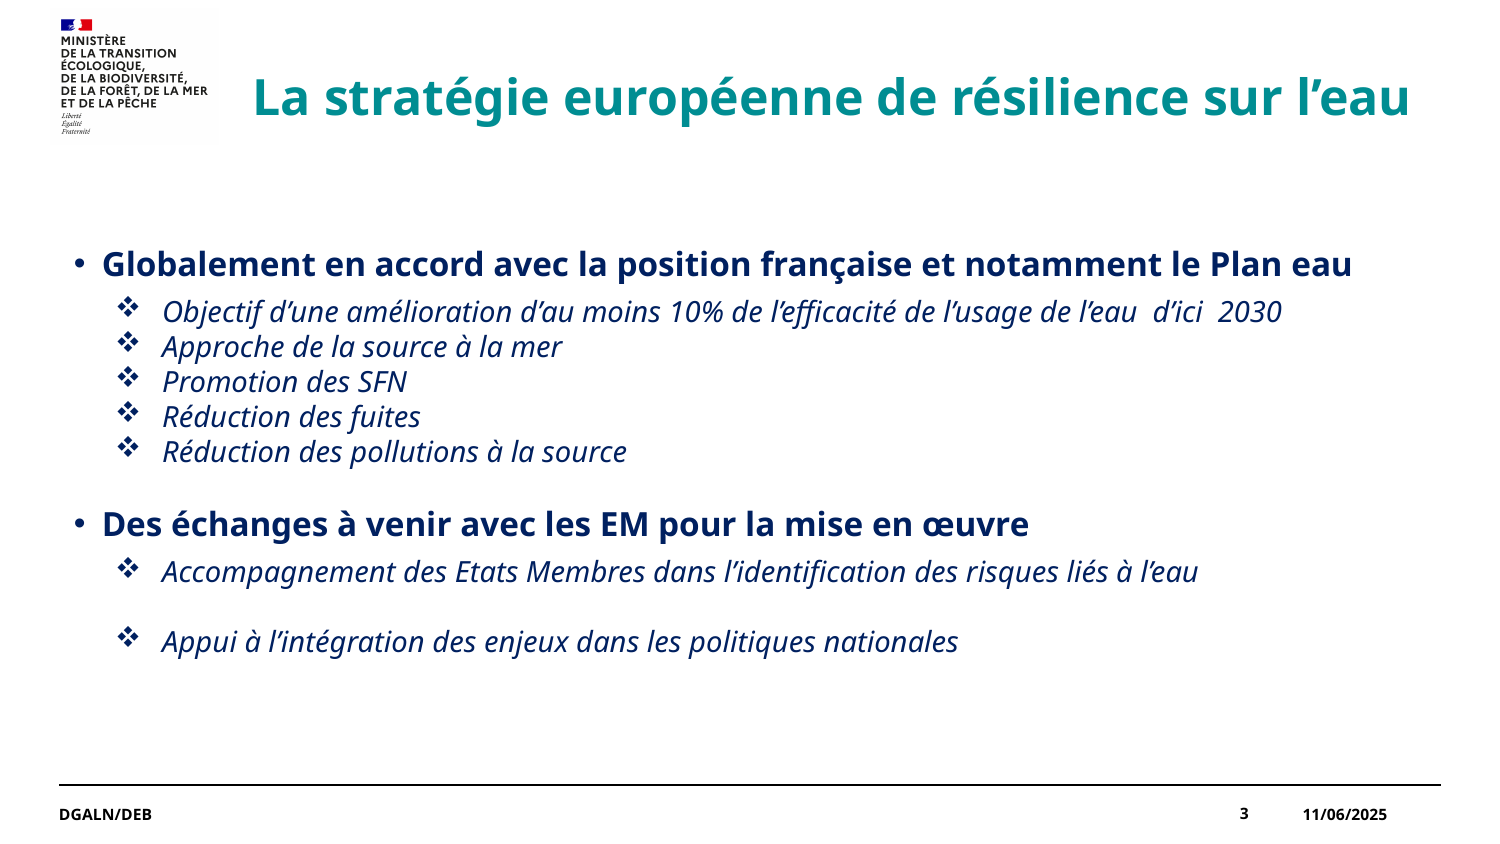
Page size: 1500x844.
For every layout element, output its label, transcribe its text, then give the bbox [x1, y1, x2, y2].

picture [50, 8, 219, 145]
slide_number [1249, 784, 1441, 844]
slide_number 3 [1028, 784, 1249, 844]
text_box La stratégie européenne de résilience sur l’eau [224, 58, 1441, 133]
text_box Globalement en accord avec la position française et notamment le Plan eau Objectif d’une amélioration d’au moins 10% de l’efficacité de l’usage de l’eau d’ici 2030 Approche de la source à la mer Promotion des SFN Réduction des fuites Réduction des pollutions à la source Des échanges à venir avec les EM pour la mise en œuvre Accompagnement des Etats Membres dans l’identification des risques liés à l’eau Appui à l’intégration des enjeux dans les politiques nationales [59, 185, 1384, 770]
footer DGALN/DEB [59, 784, 1028, 844]
